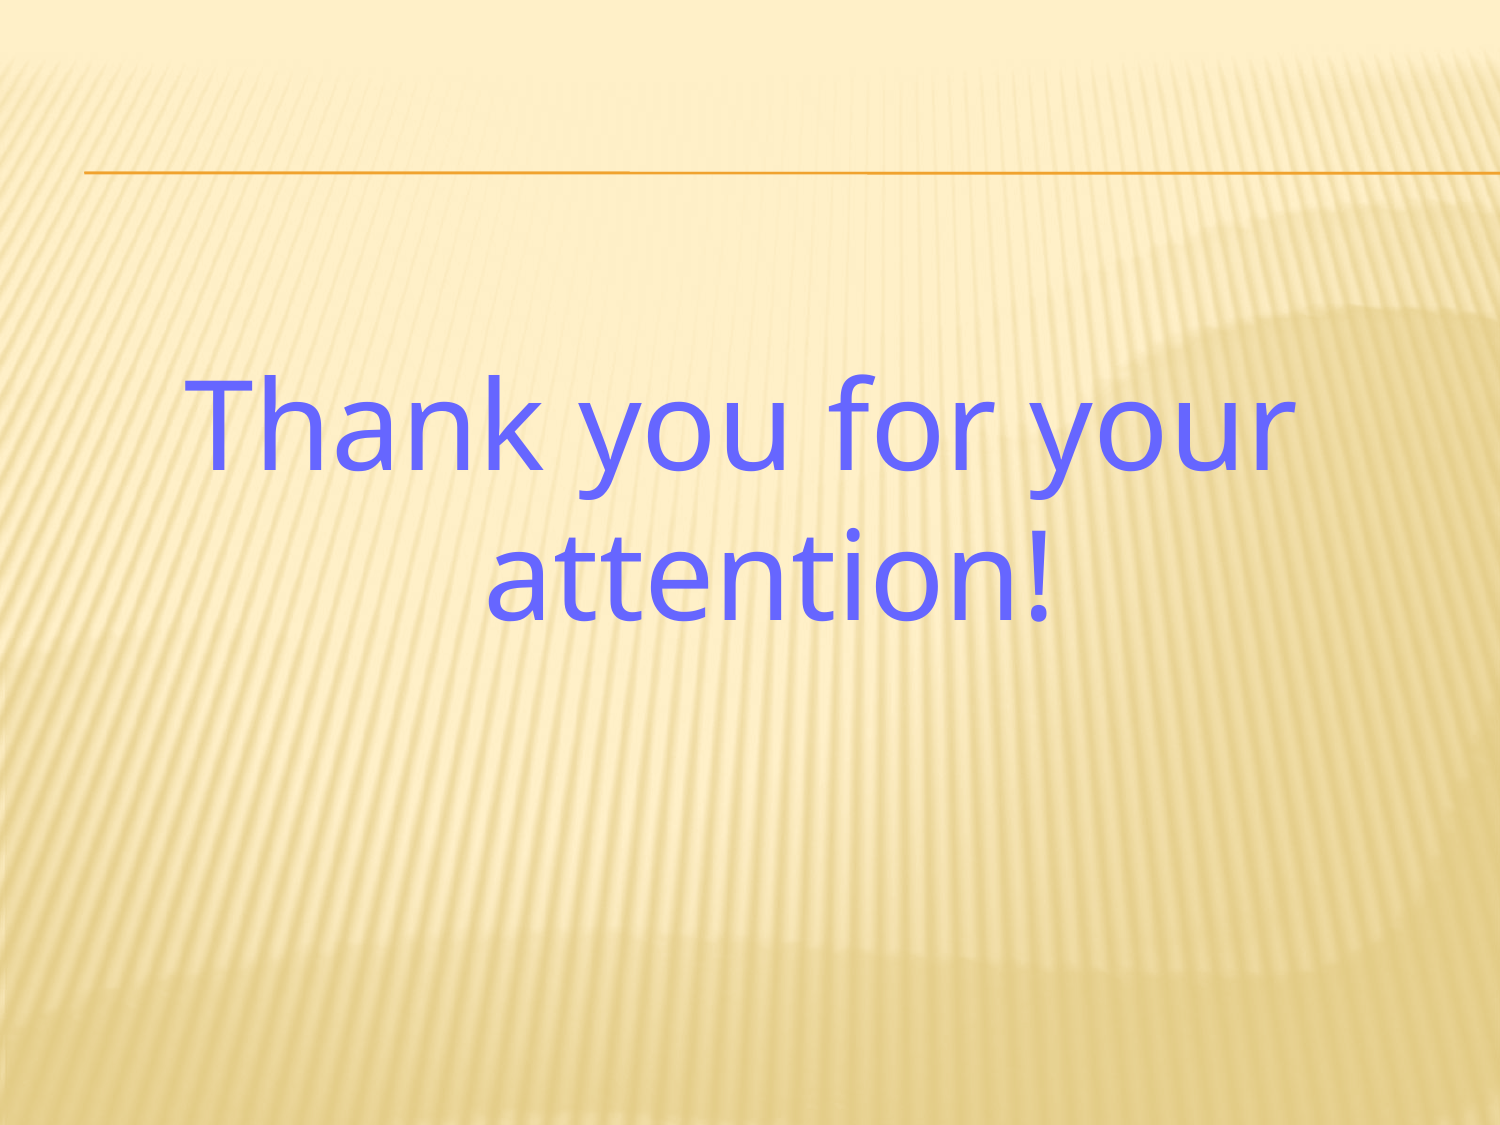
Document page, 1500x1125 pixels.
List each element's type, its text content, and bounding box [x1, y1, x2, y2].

list Thank you for your attention! [29, 338, 1455, 1081]
